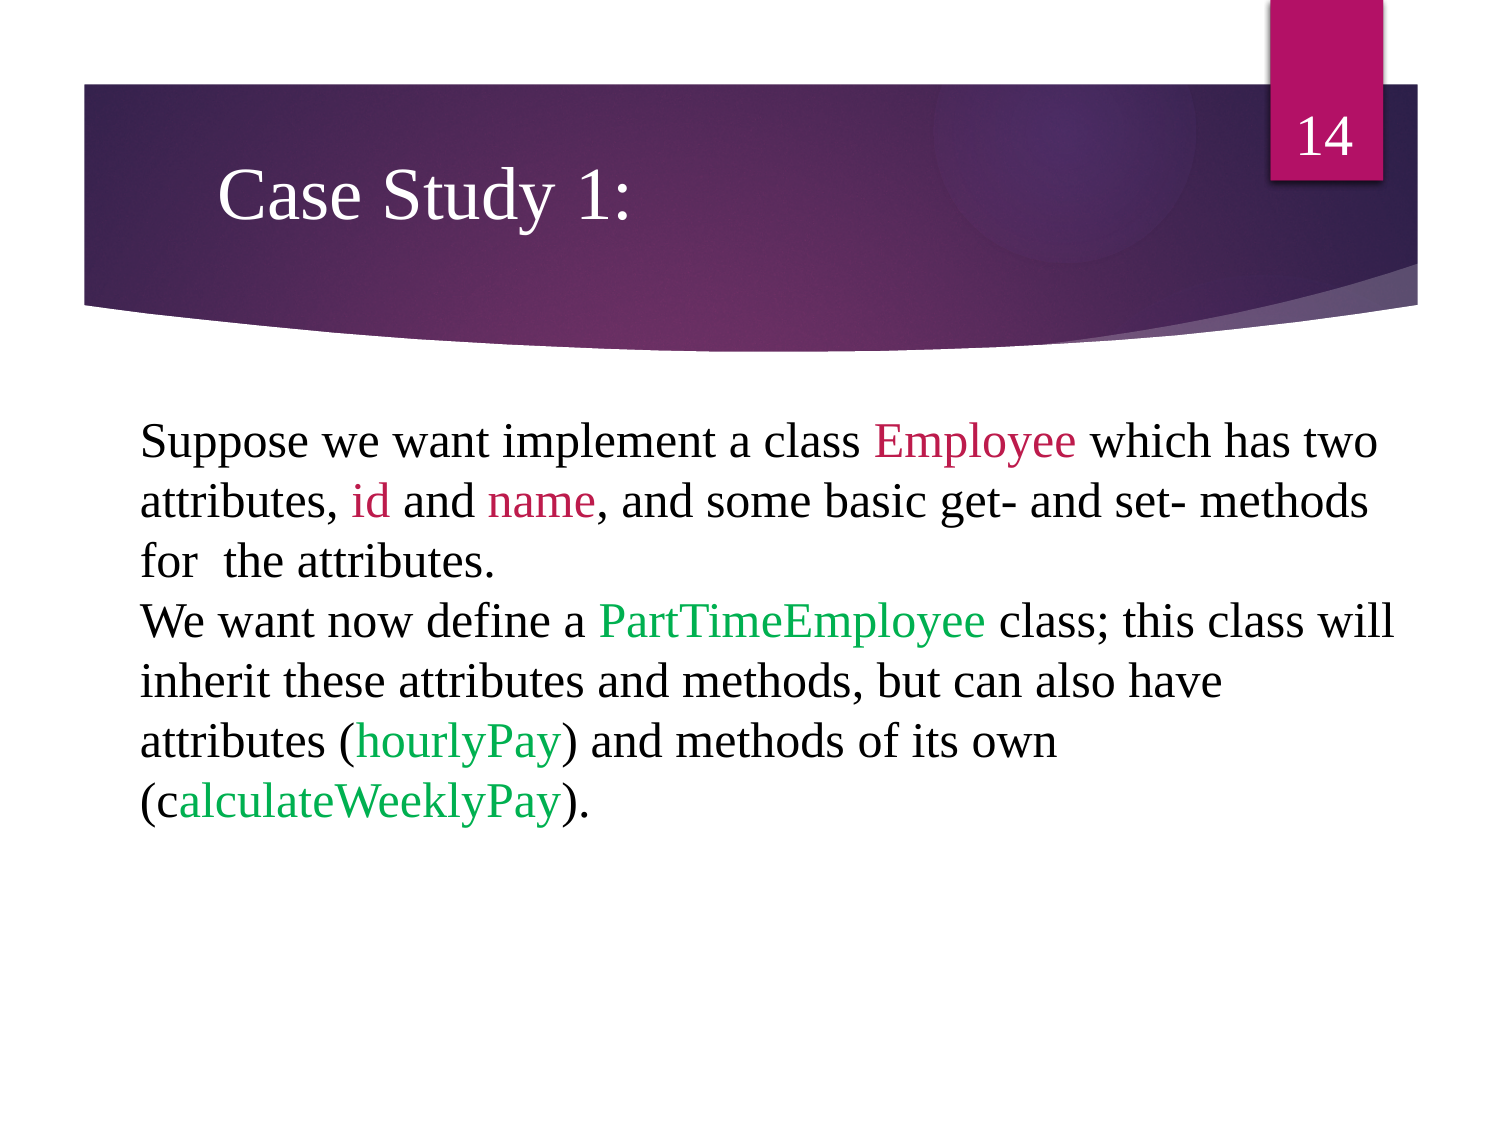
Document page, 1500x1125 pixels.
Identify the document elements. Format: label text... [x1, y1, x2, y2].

text_box Suppose we want implement a class Employee which has two attributes, id and name, and some basic get- and set- methods for the attributes. We want now define a PartTimeEmployee class; this class will inherit these attributes and methods, but can also have attributes (hourlyPay) and methods of its own (calculateWeeklyPay). [50, 399, 1425, 835]
slide_number 14 [1259, 48, 1390, 175]
text_box Case Study 1: [202, 137, 649, 243]
